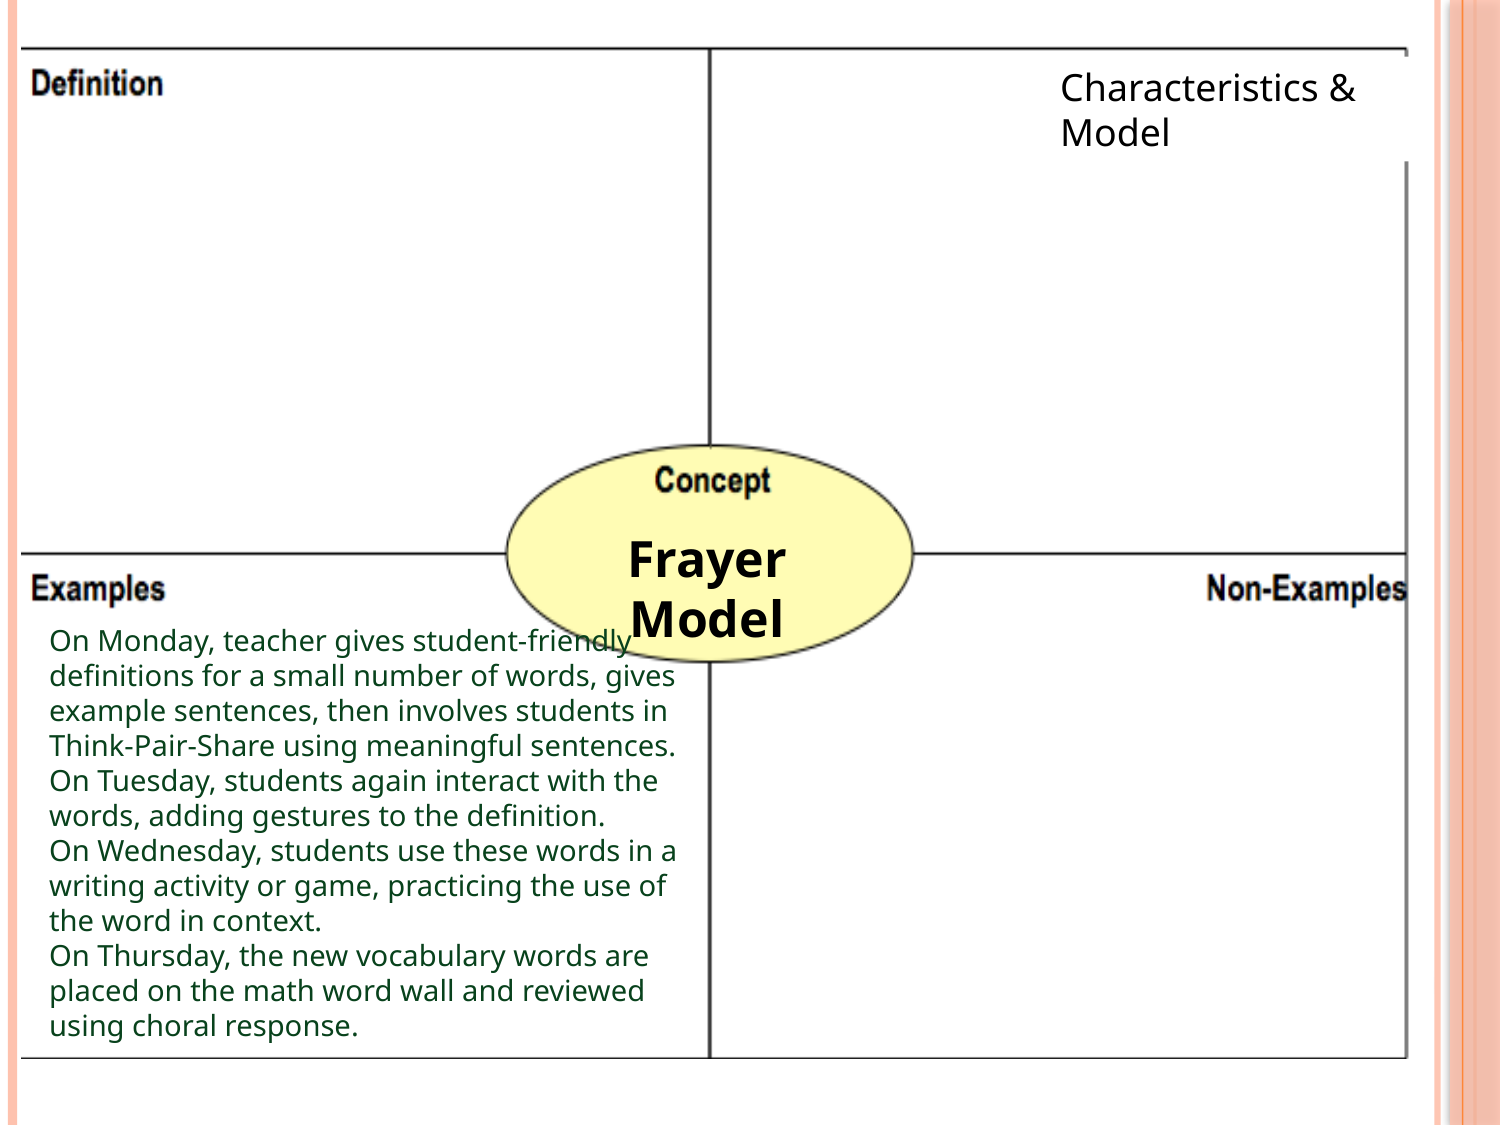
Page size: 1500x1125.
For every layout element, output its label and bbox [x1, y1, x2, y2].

list [20, 0, 1435, 1060]
